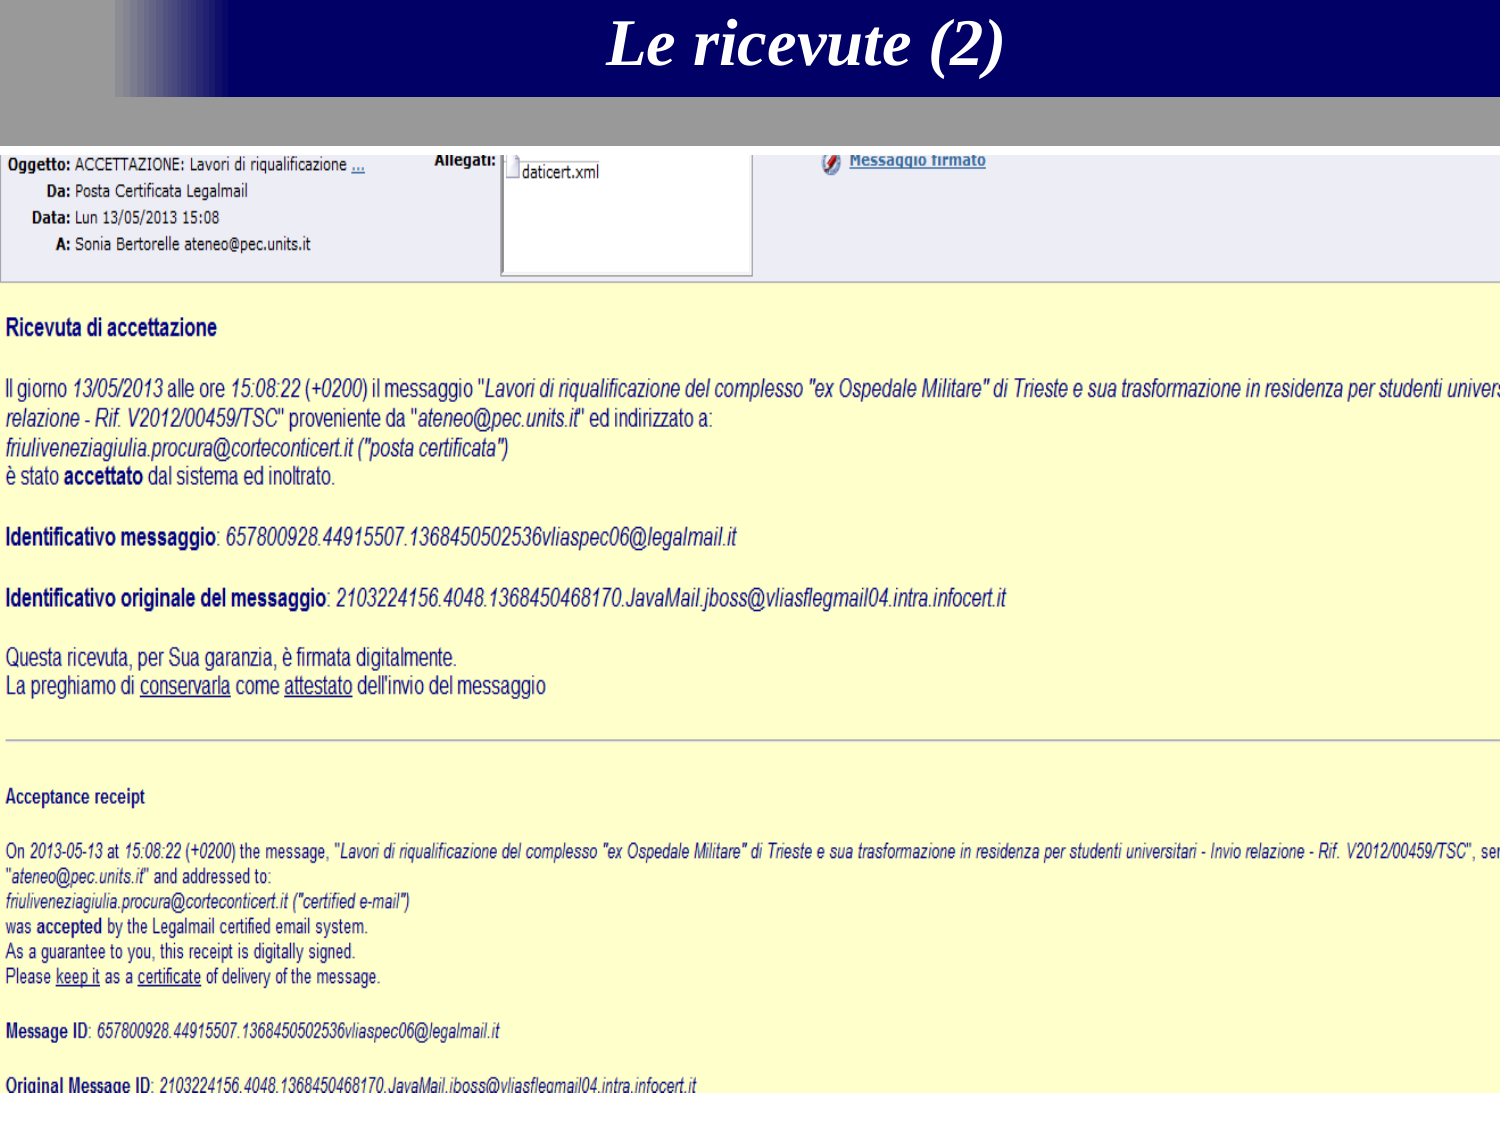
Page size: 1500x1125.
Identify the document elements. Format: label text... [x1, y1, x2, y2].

text_box Le ricevute (2) [93, 0, 1500, 129]
picture [0, 0, 1500, 1125]
